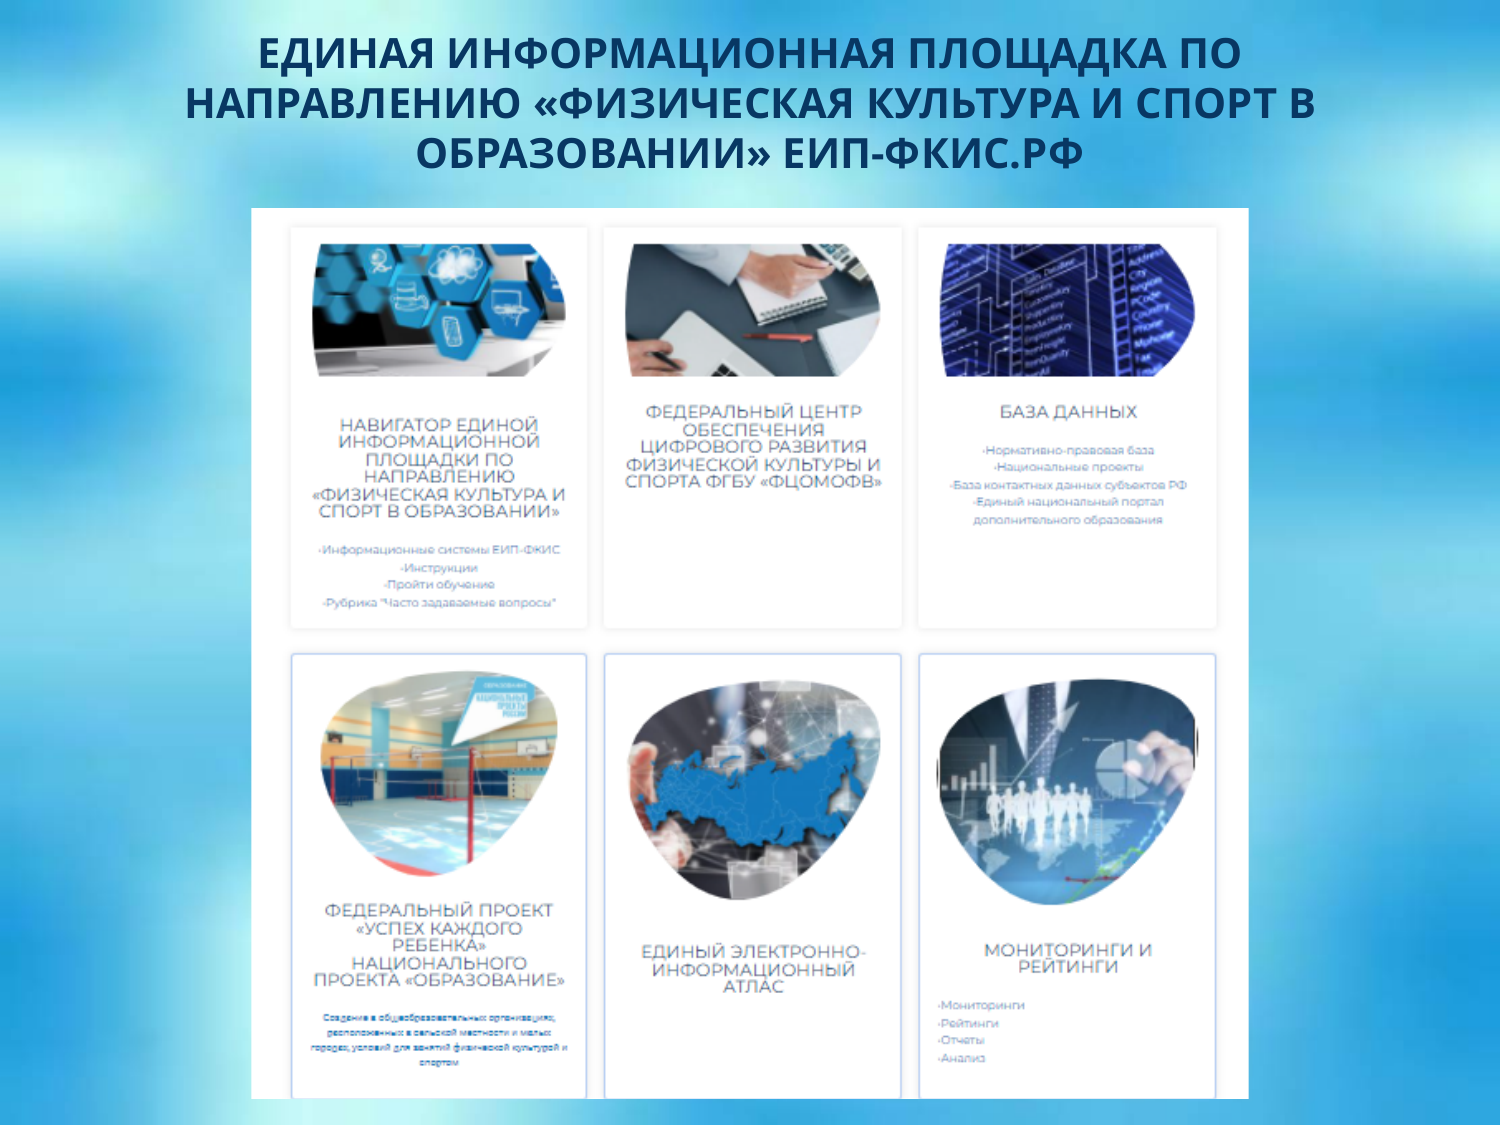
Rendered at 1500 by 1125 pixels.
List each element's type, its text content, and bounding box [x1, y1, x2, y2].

title ЕДИНАЯ ИНФОРМАЦИОННАЯ ПЛОЩАДКА ПО НАПРАВЛЕНИЮ «ФИЗИЧЕСКАЯ КУЛЬТУРА И СПОРТ В ОБРАЗОВАНИИ» ЕИП-ФКИС.РФ [75, 66, 1425, 138]
picture [0, 0, 1500, 1125]
